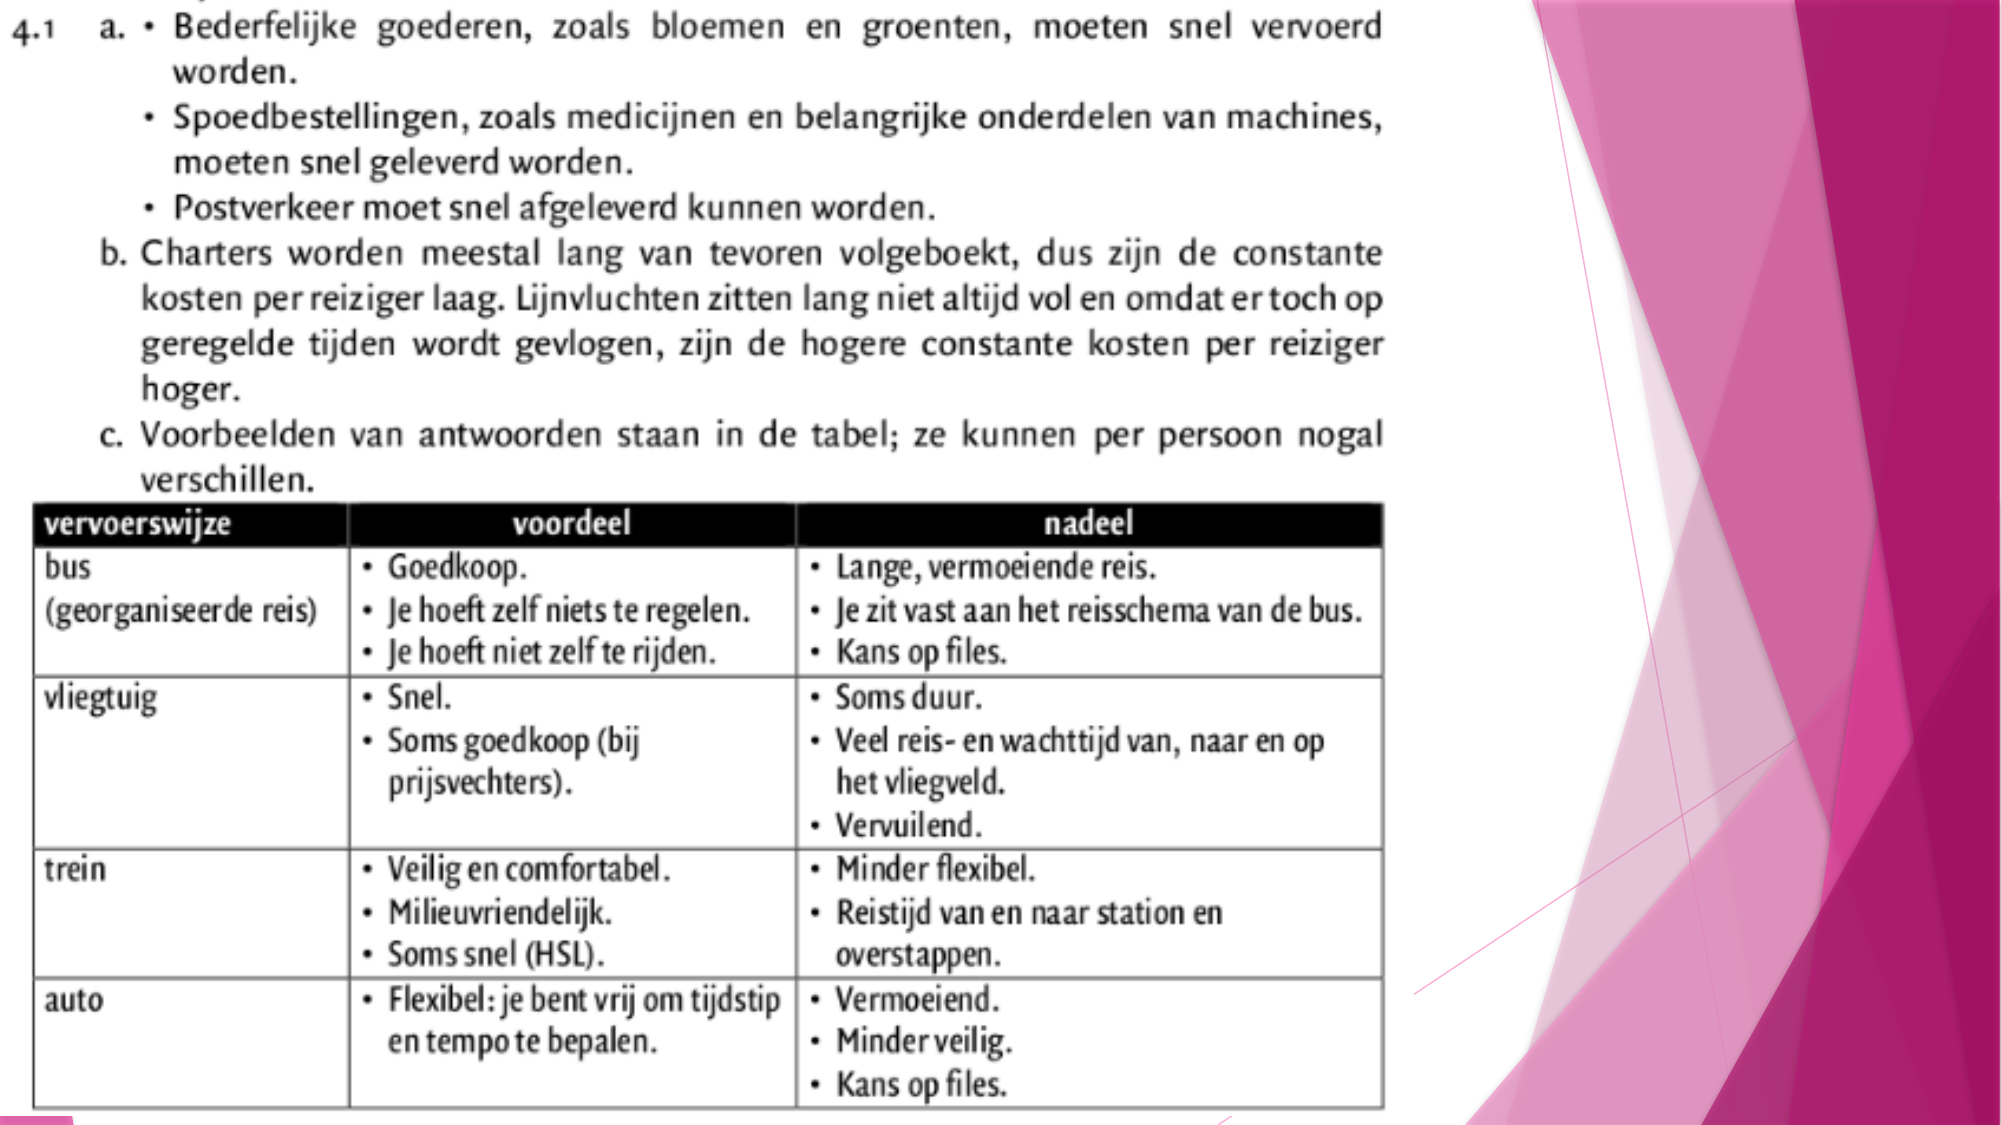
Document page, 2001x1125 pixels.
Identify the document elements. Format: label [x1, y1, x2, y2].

picture [0, 0, 1414, 1117]
